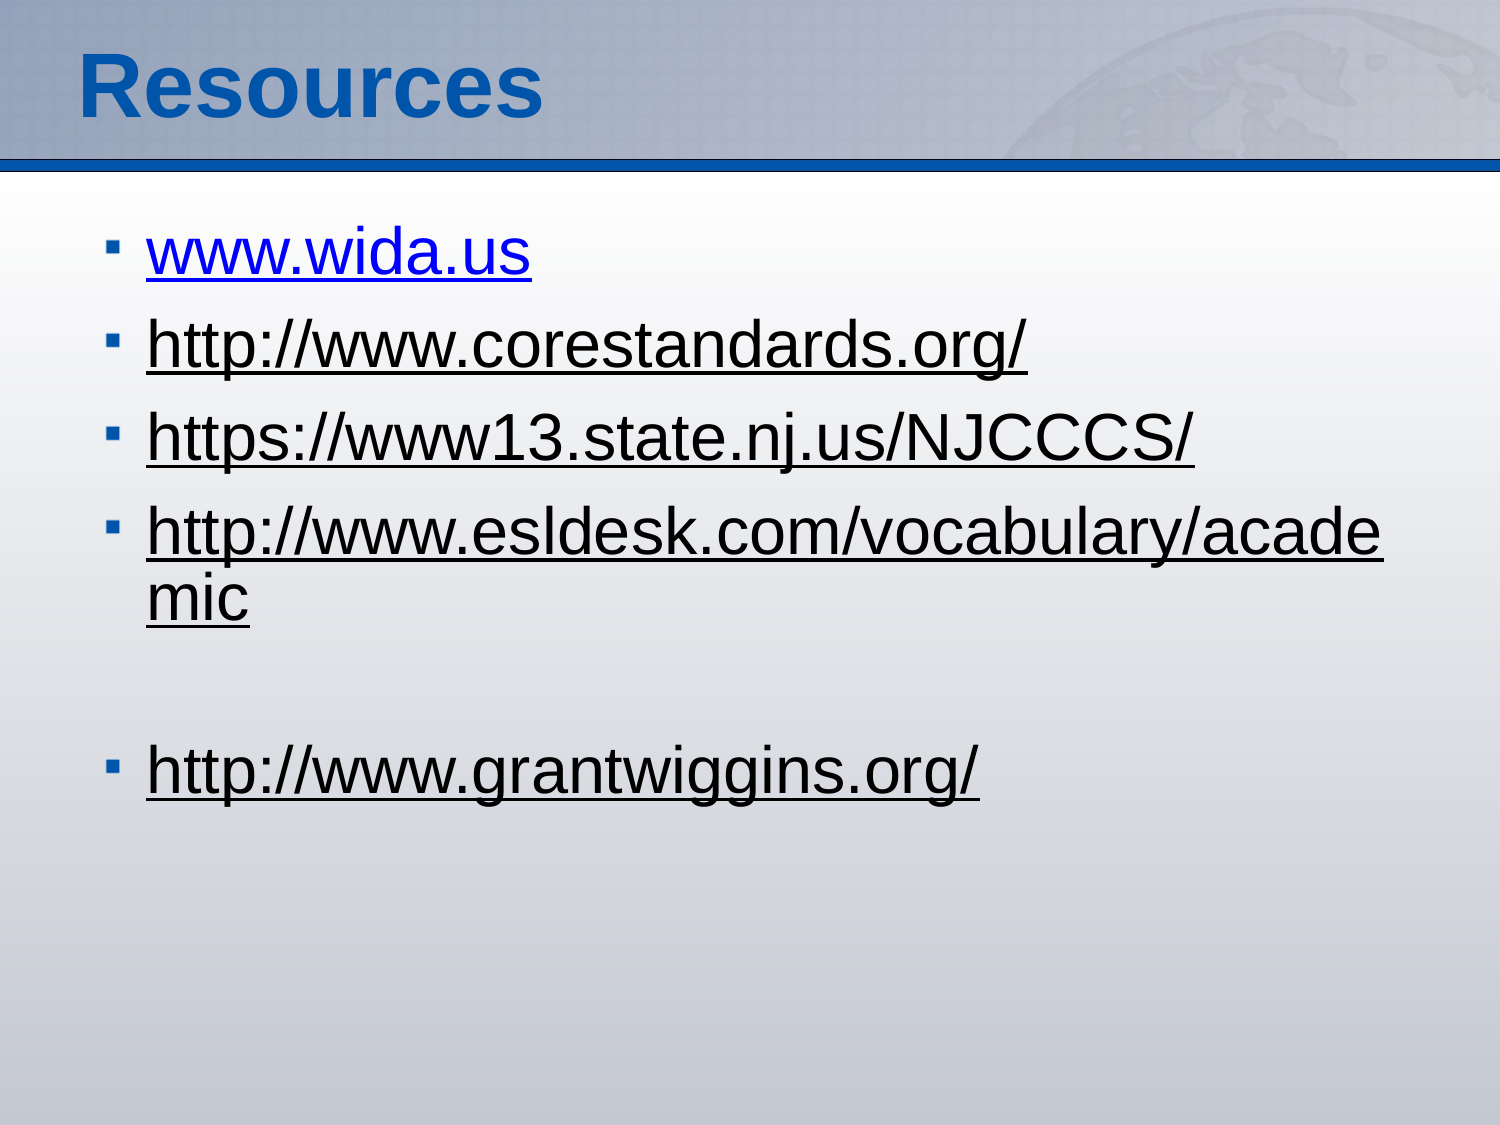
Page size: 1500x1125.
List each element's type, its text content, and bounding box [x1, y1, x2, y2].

title Resources [62, 0, 1413, 176]
list www.wida.us http://www.corestandards.org/ https://www13.state.nj.us/NJCCCS/ http://www.esldesk.com/vocabulary/academic http://www.grantwiggins.org/ [74, 199, 1426, 1006]
picture [0, 0, 1500, 1125]
